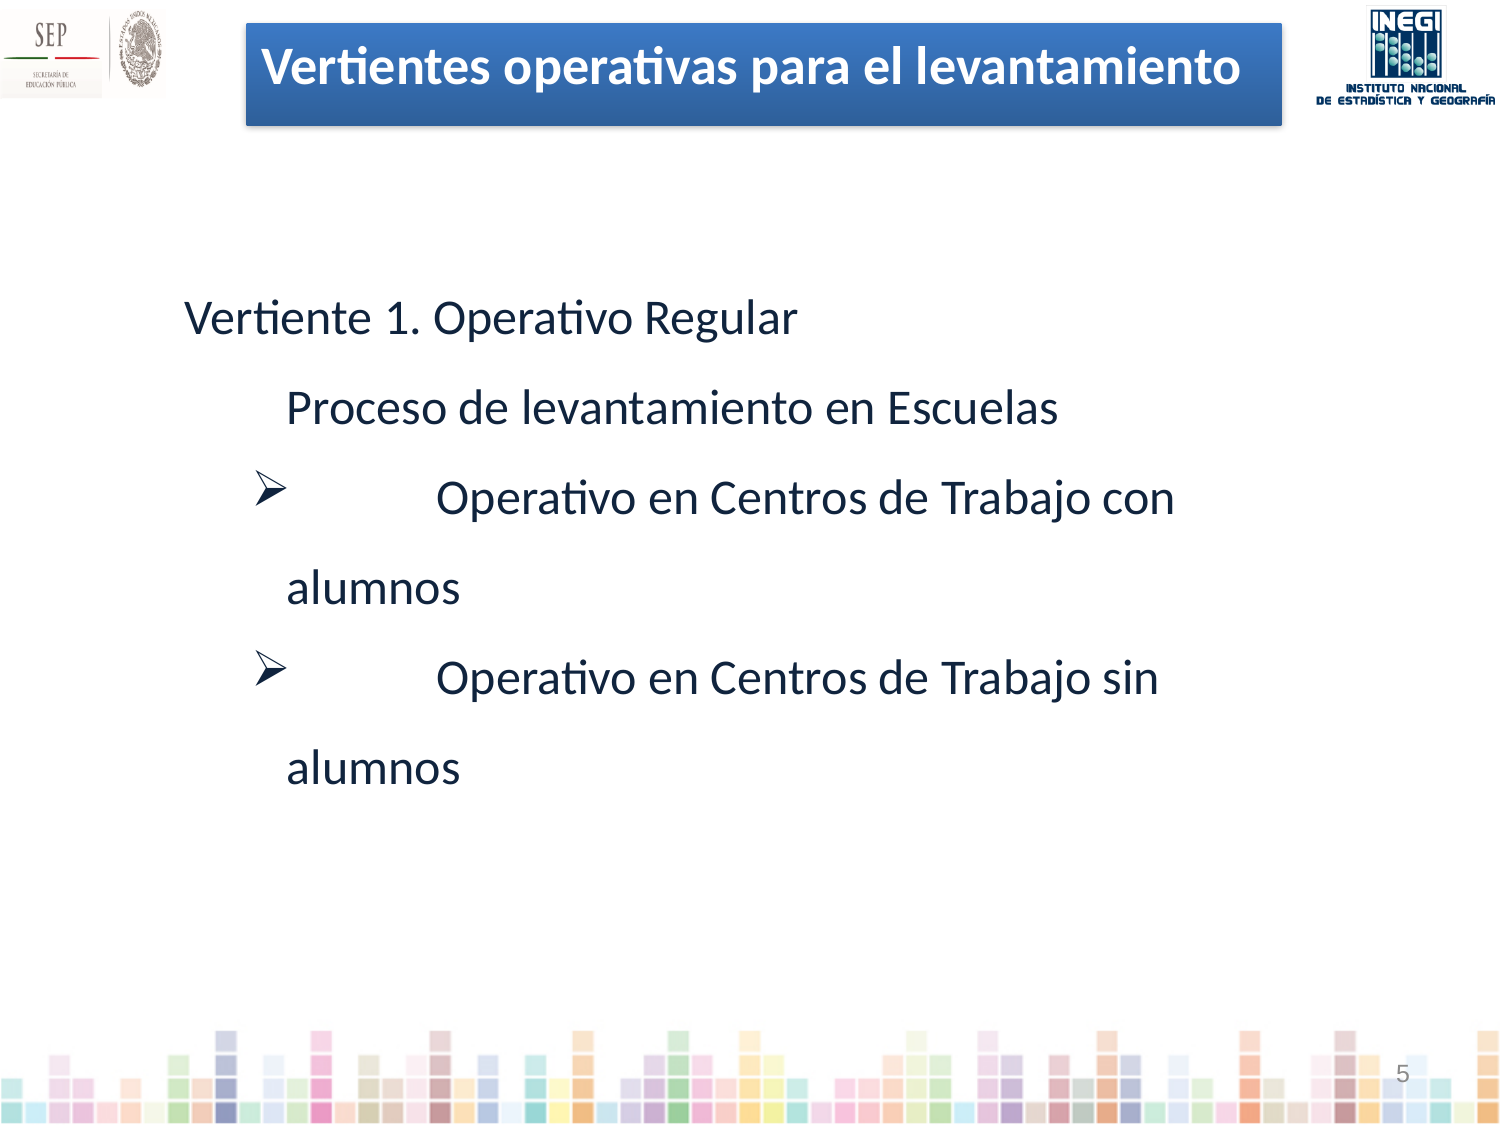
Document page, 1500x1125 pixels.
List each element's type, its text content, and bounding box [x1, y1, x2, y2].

slide_number 5 [1074, 1042, 1425, 1103]
text_box Vertiente 1. Operativo Regular Proceso de levantamiento en Escuelas Operativo en Centros de Trabajo con alumnos Operativo en Centros de Trabajo sin alumnos [76, 231, 1388, 882]
text_box Vertientes operativas para el levantamiento [246, 23, 1282, 126]
picture [0, 0, 1500, 1125]
